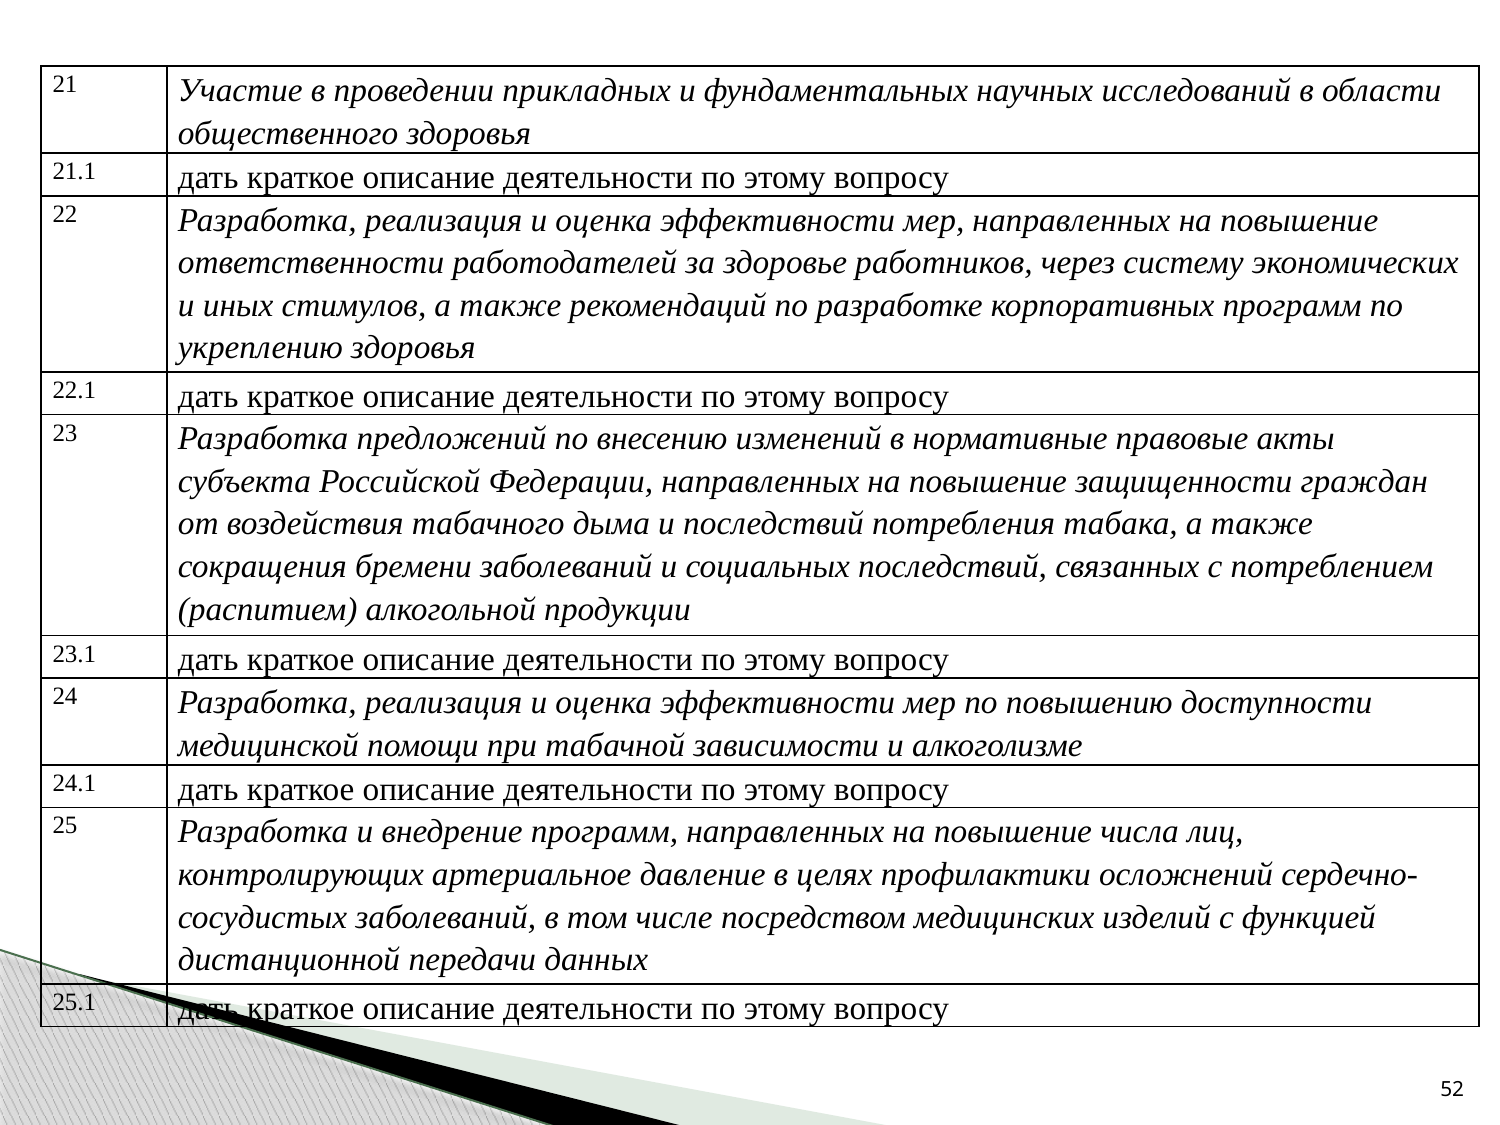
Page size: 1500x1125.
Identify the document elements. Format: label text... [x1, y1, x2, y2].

table_cell Разработка и внедрение программ, направленных на повышение числа лиц, контролирующих артериальное давление в целях профилактики осложнений сердечно-сосудистых заболеваний, в том числе посредством медицинских изделий с функцией дистанционной передачи данных [168, 808, 1478, 983]
table_cell дать краткое описание деятельности по этому вопросу [168, 985, 1478, 1026]
table_cell 22.1 [42, 373, 166, 414]
table_cell 24.1 [42, 766, 166, 807]
table_header 21 [42, 67, 166, 152]
table_cell 23.1 [42, 636, 166, 677]
table_header Участие в проведении прикладных и фундаментальных научных исследований в области общественного здоровья [168, 67, 1478, 152]
table_cell 21.1 [42, 154, 166, 195]
table_cell 24 [42, 679, 166, 764]
table_cell Разработка предложений по внесению изменений в нормативные правовые акты субъекта Российской Федерации, направленных на повышение защищенности граждан от воздействия табачного дыма и последствий потребления табака, а также сокращения бремени заболеваний и социальных последствий, связанных с потреблением (распитием) алкогольной продукции [168, 415, 1478, 635]
table_cell 23 [42, 415, 166, 635]
table_cell [215, 1027, 525, 1125]
table_cell 22 [42, 197, 166, 371]
table_cell дать краткое описание деятельности по этому вопросу [168, 636, 1478, 677]
slide_number 52 [1418, 1051, 1479, 1112]
table_cell дать краткое описание деятельности по этому вопросу [168, 373, 1478, 414]
table_cell дать краткое описание деятельности по этому вопросу [168, 154, 1478, 195]
table_cell Разработка, реализация и оценка эффективности мер, направленных на повышение ответственности работодателей за здоровье работников, через систему экономических и иных стимулов, а также рекомендаций по разработке корпоративных программ по укреплению здоровья [168, 197, 1478, 371]
table_cell 25 [42, 808, 166, 983]
table_cell Разработка, реализация и оценка эффективности мер по повышению доступности медицинской помощи при табачной зависимости и алкоголизме [168, 679, 1478, 764]
table_cell [0, 953, 40, 967]
table_cell [229, 1027, 542, 1125]
table_cell дать краткое описание деятельности по этому вопросу [168, 766, 1478, 807]
table_cell 25.1 [42, 985, 166, 1026]
